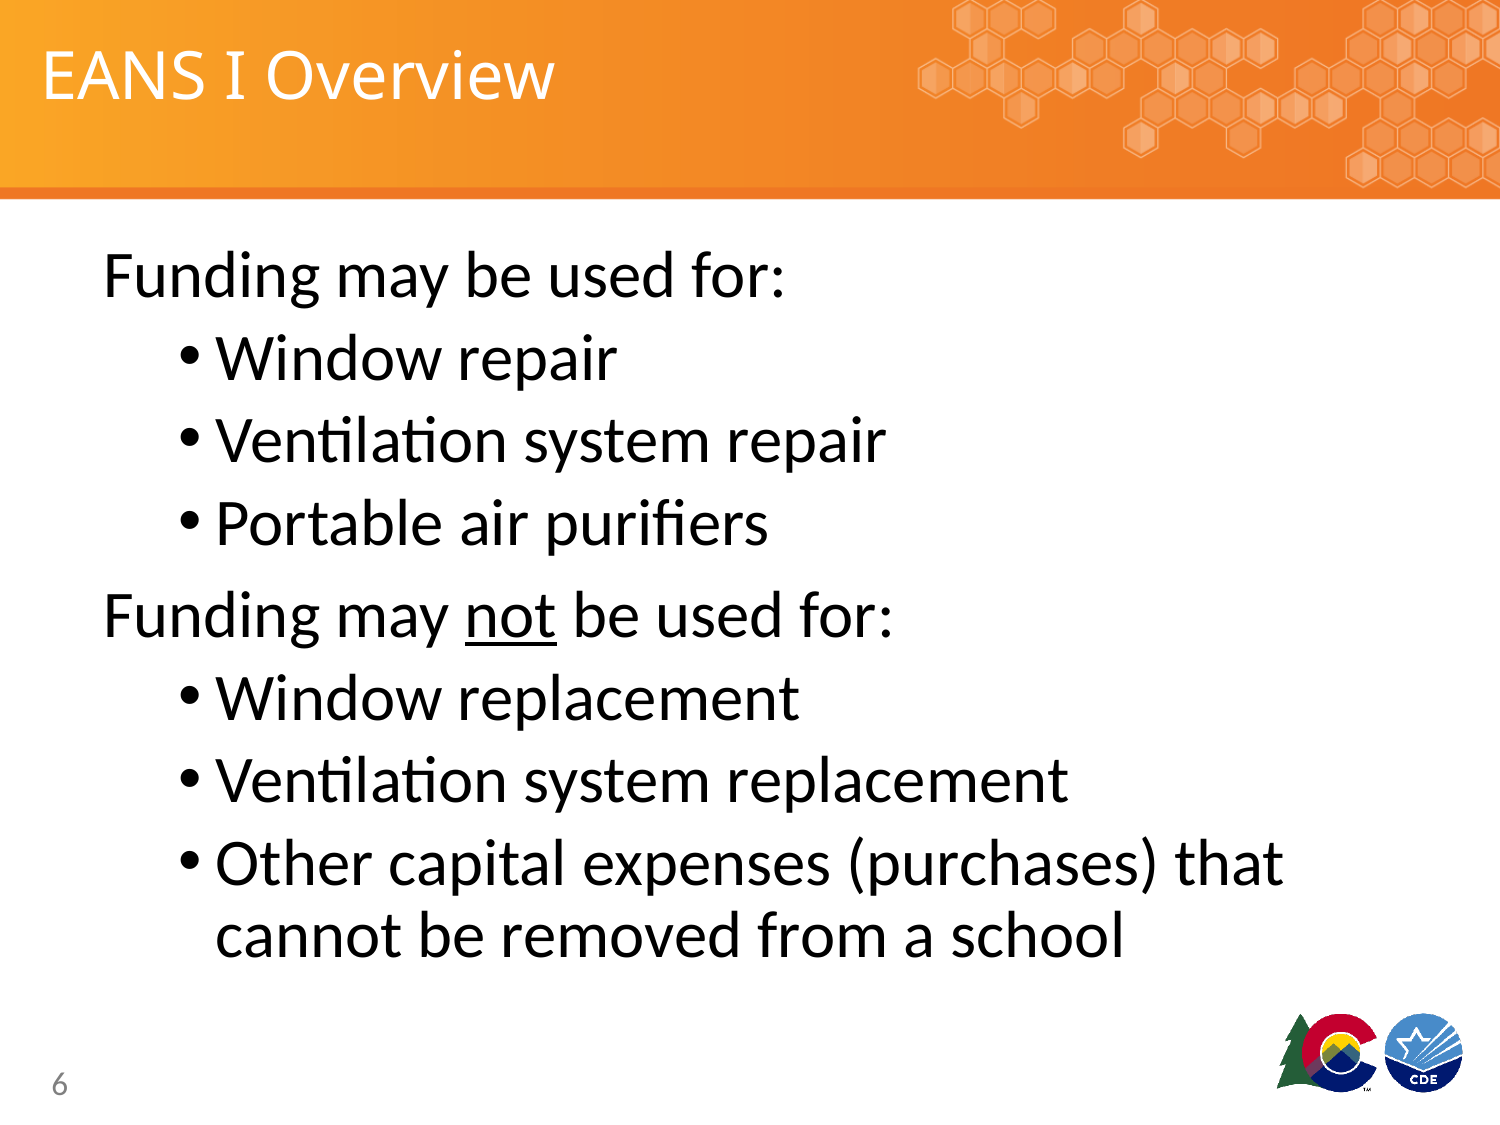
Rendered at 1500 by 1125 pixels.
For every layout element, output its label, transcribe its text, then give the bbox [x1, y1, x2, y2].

picture [0, 0, 1500, 200]
list Funding may be used for: Window repair Ventilation system repair Portable air purifiers Funding may not be used for: Window replacement Ventilation system replacement Other capital expenses (purchases) that cannot be removed from a school [103, 239, 1397, 1002]
picture [1275, 1012, 1463, 1093]
title EANS I Overview [40, 41, 1038, 166]
slide_number 6 [36, 1054, 375, 1115]
